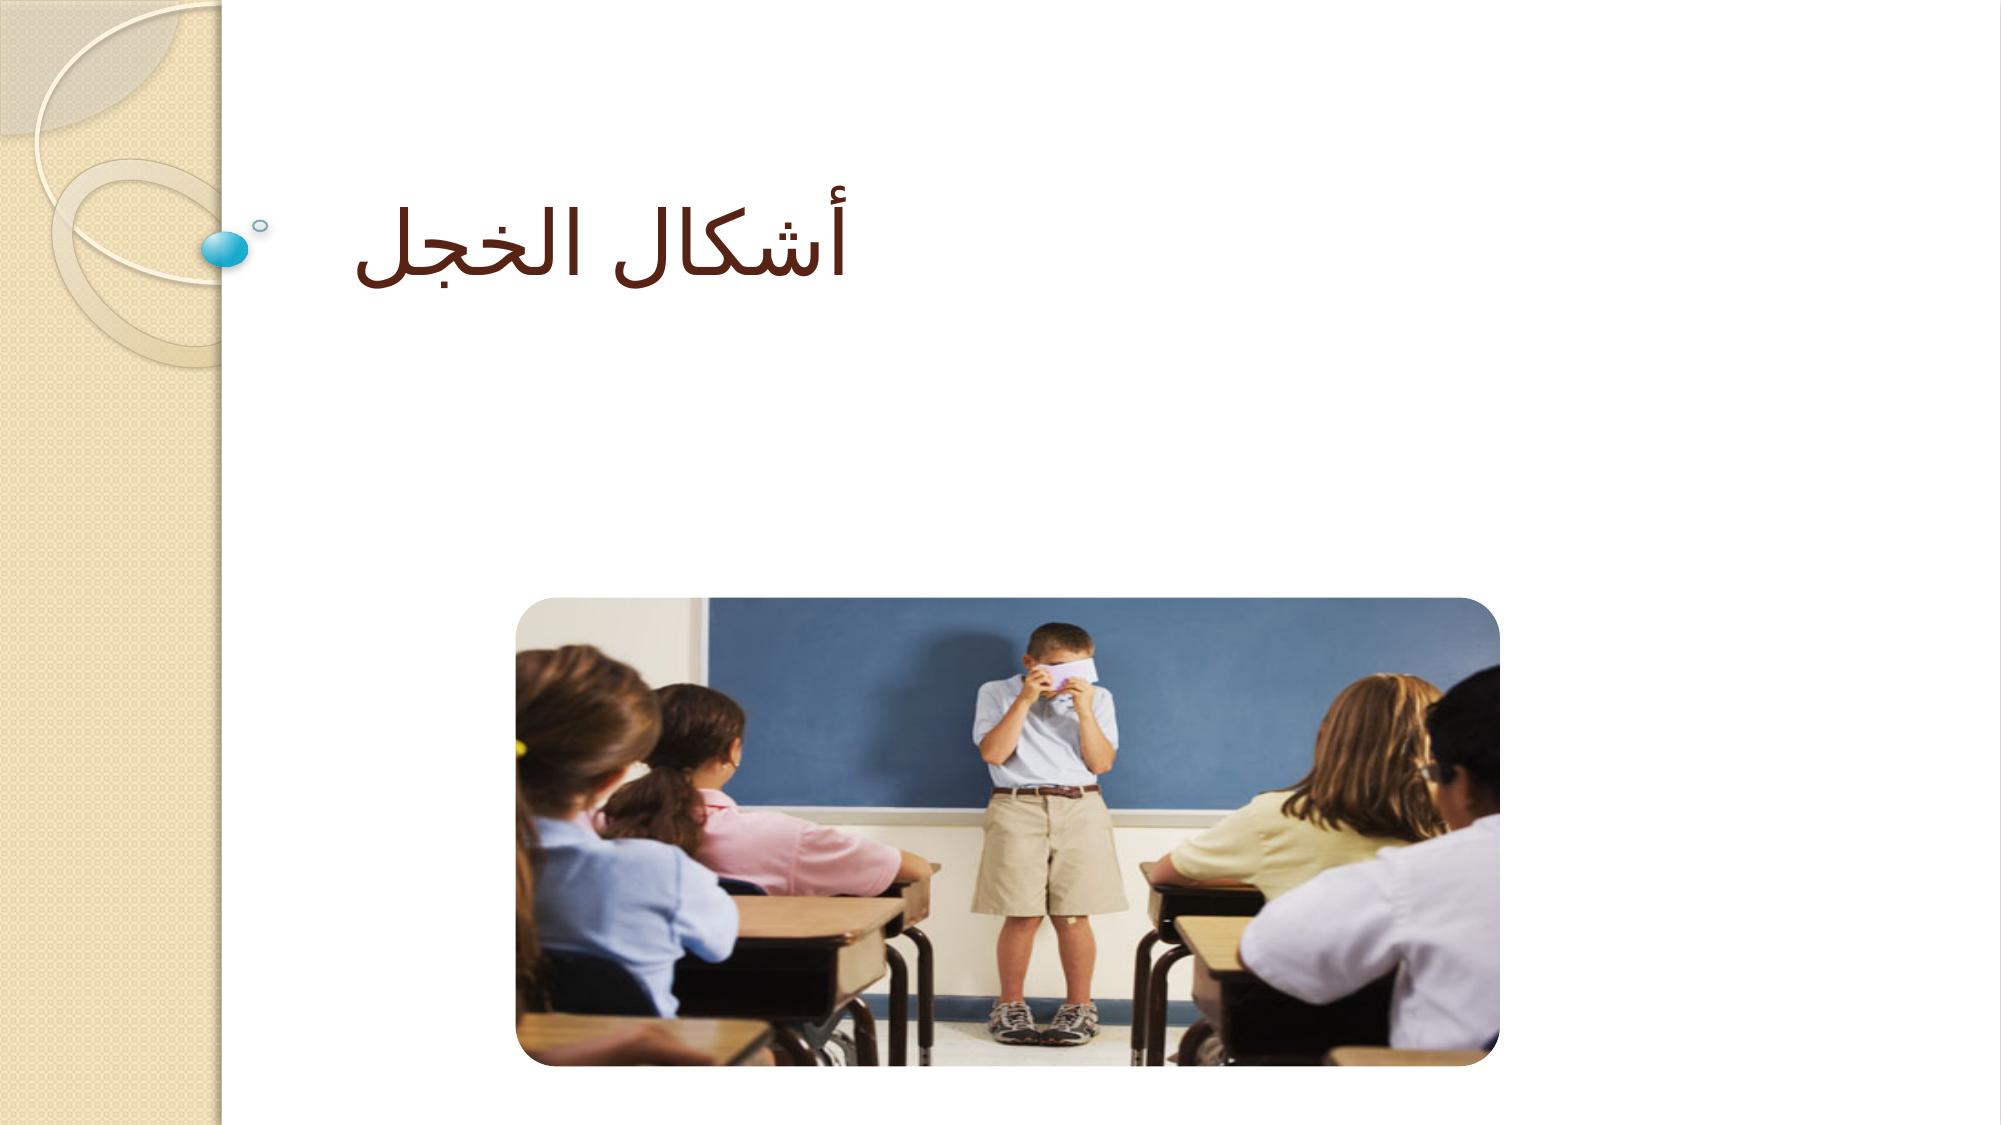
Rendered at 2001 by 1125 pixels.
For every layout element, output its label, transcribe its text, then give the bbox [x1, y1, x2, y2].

title أشكال الخجل [313, 59, 1934, 301]
picture [515, 597, 1501, 1067]
